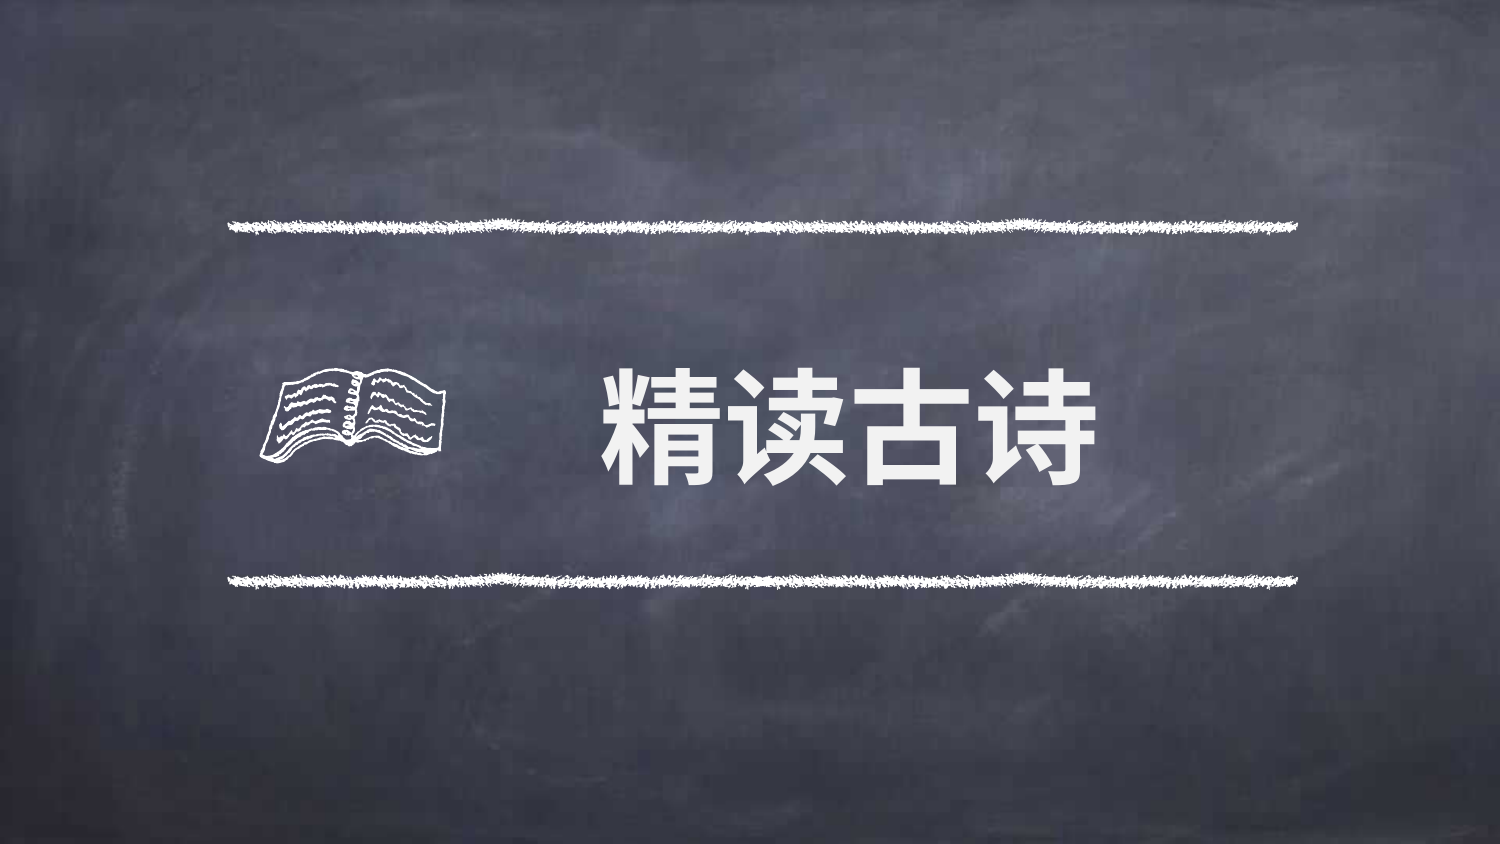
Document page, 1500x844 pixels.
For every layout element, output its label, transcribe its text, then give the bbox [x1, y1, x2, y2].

text_box 精读古诗 [584, 342, 1199, 507]
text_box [227, 572, 1299, 590]
text_box [259, 367, 446, 464]
picture [0, 0, 1500, 844]
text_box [227, 218, 1299, 236]
